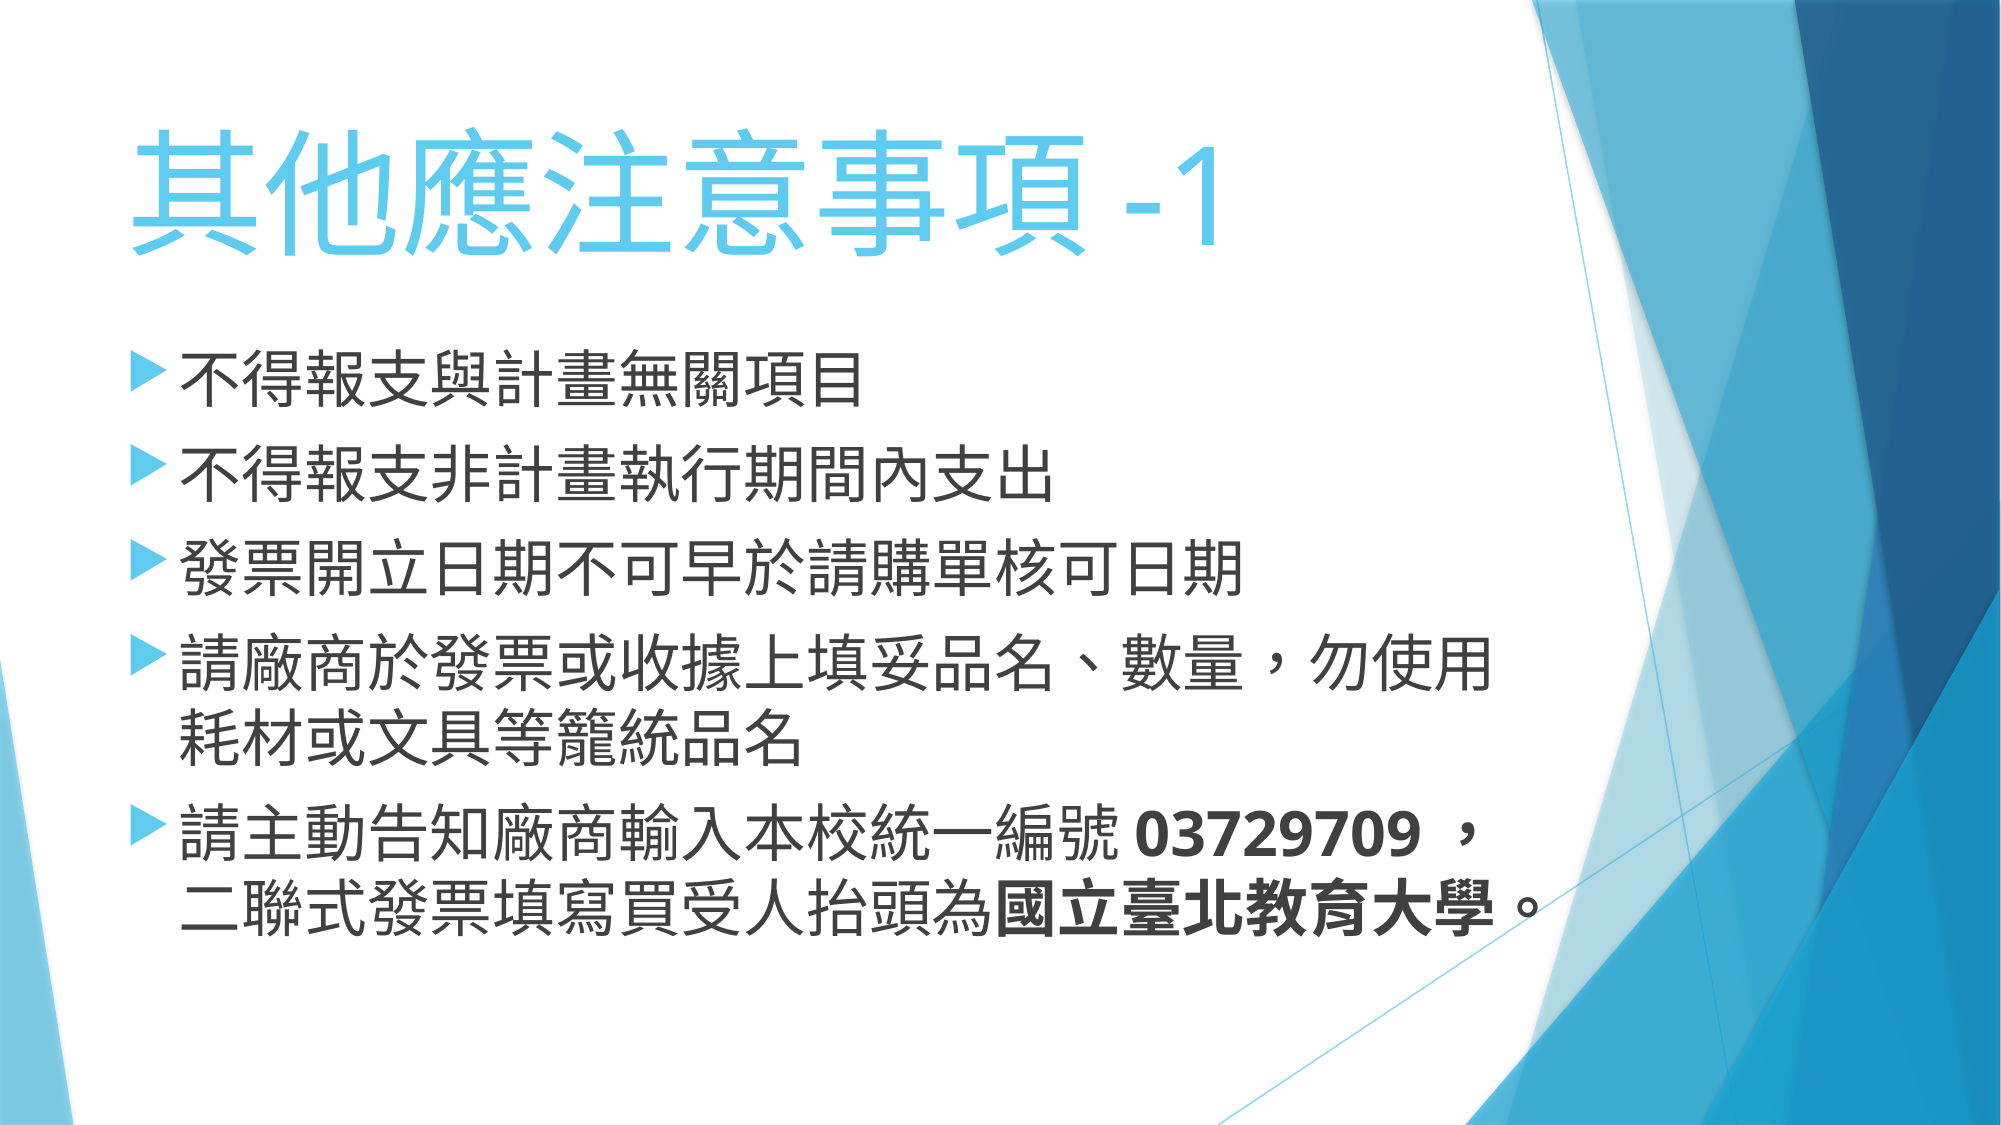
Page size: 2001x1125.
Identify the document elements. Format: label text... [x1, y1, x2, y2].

title 其他應注意事項-1 [111, 99, 1522, 317]
list 不得報支與計畫無關項目 不得報支非計畫執行期間內支出 發票開立日期不可早於請購單核可日期 請廠商於發票或收據上填妥品名、數量，勿使用耗材或文具等籠統品名 請主動告知廠商輸入本校統一編號03729709，二聯式發票填寫買受人抬頭為國立臺北教育大學。 [111, 332, 1522, 1025]
